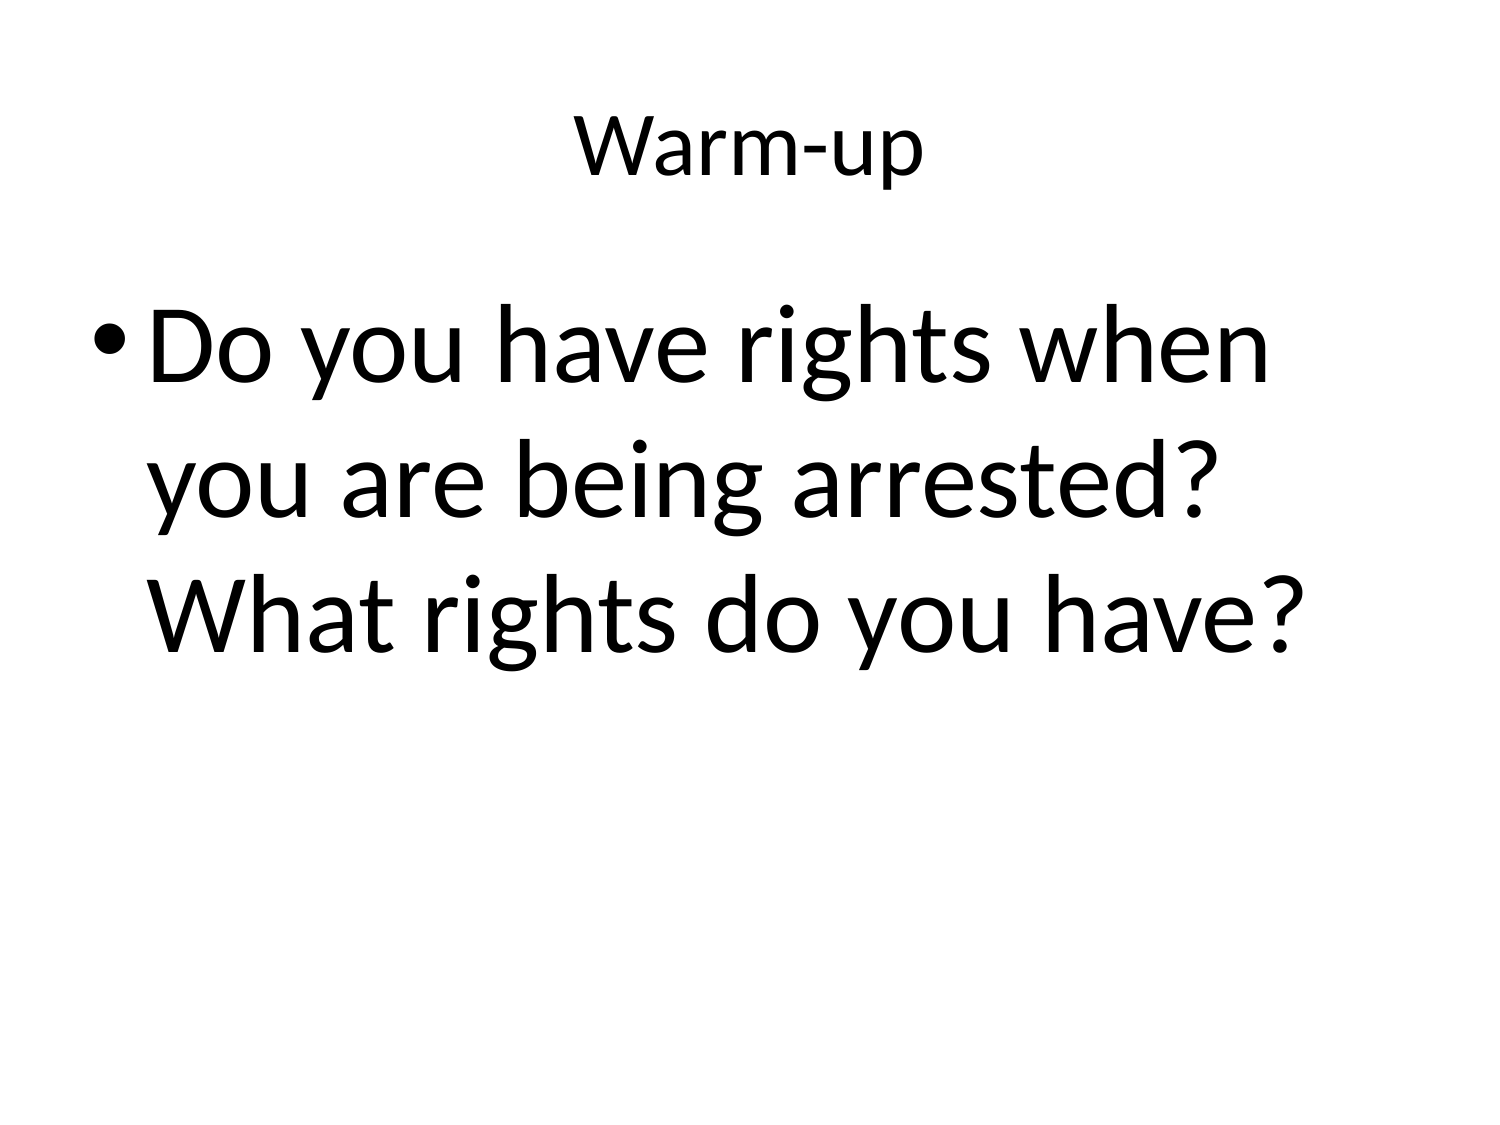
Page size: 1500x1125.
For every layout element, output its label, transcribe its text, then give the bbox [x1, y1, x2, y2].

title Warm-up [75, 45, 1425, 233]
list Do you have rights when you are being arrested? What rights do you have? [75, 262, 1425, 1005]
